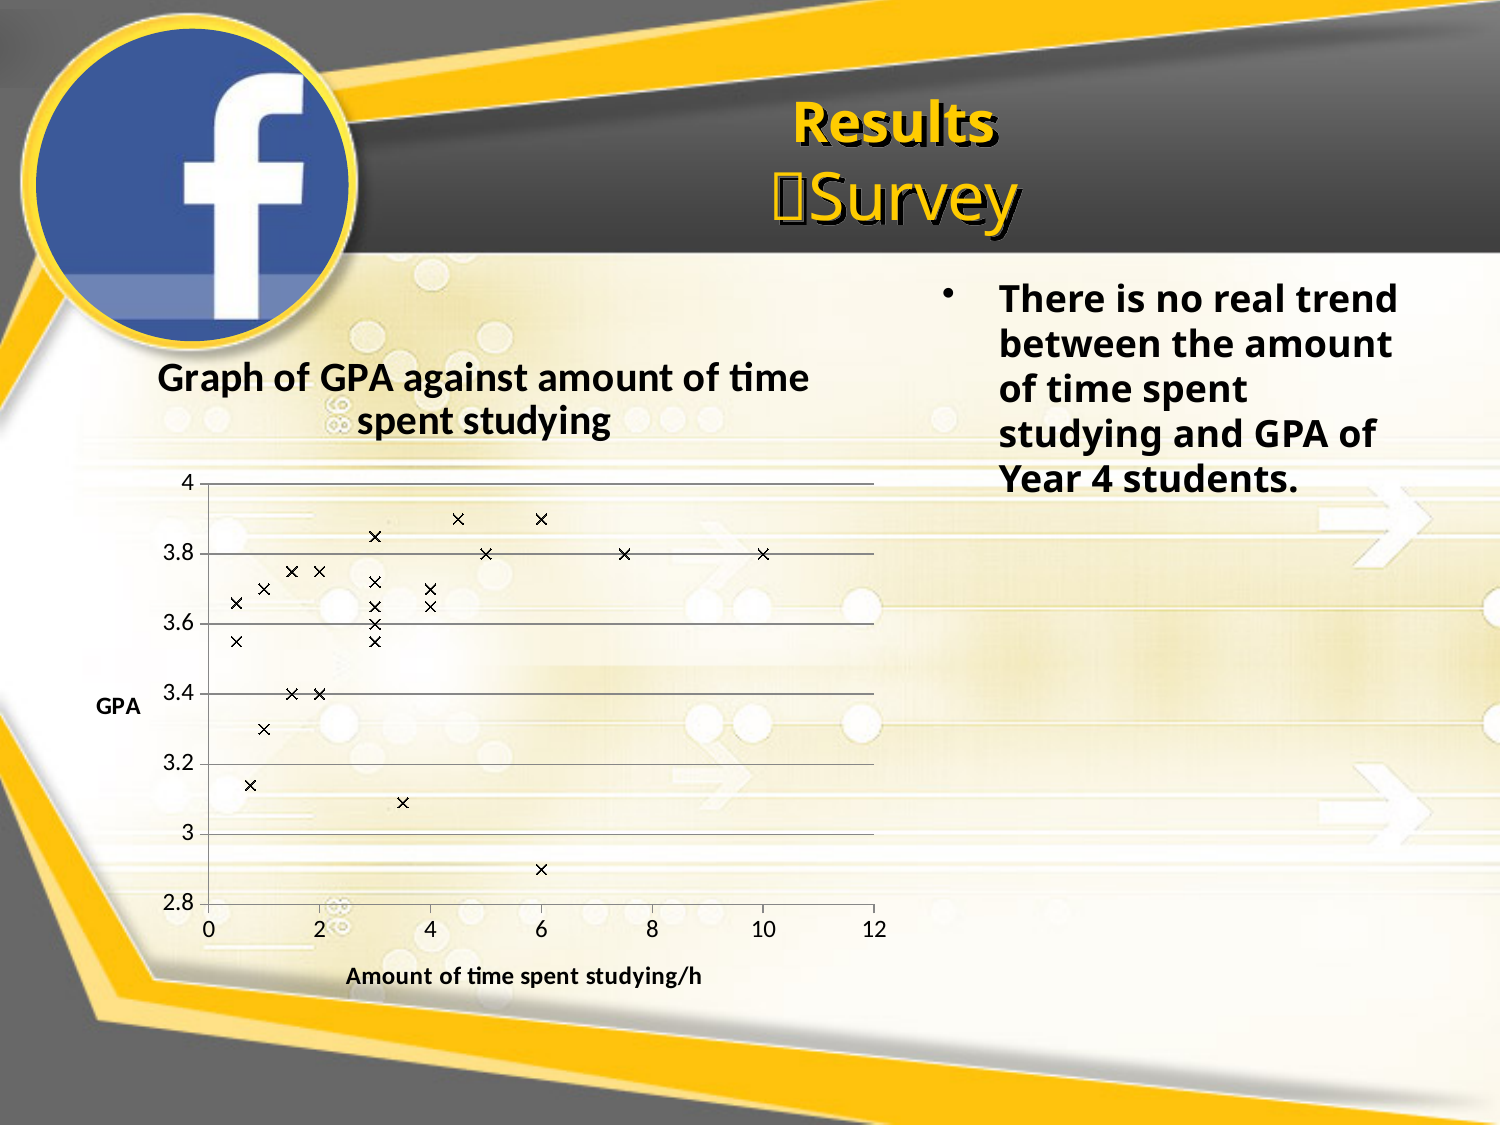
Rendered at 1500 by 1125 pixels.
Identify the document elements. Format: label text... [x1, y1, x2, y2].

title Results Survey [362, 87, 1426, 233]
picture [0, 0, 1500, 1125]
list There is no real trend between the amount of time spent studying and GPA of Year 4 students. [926, 266, 1426, 977]
chart [64, 326, 904, 1024]
